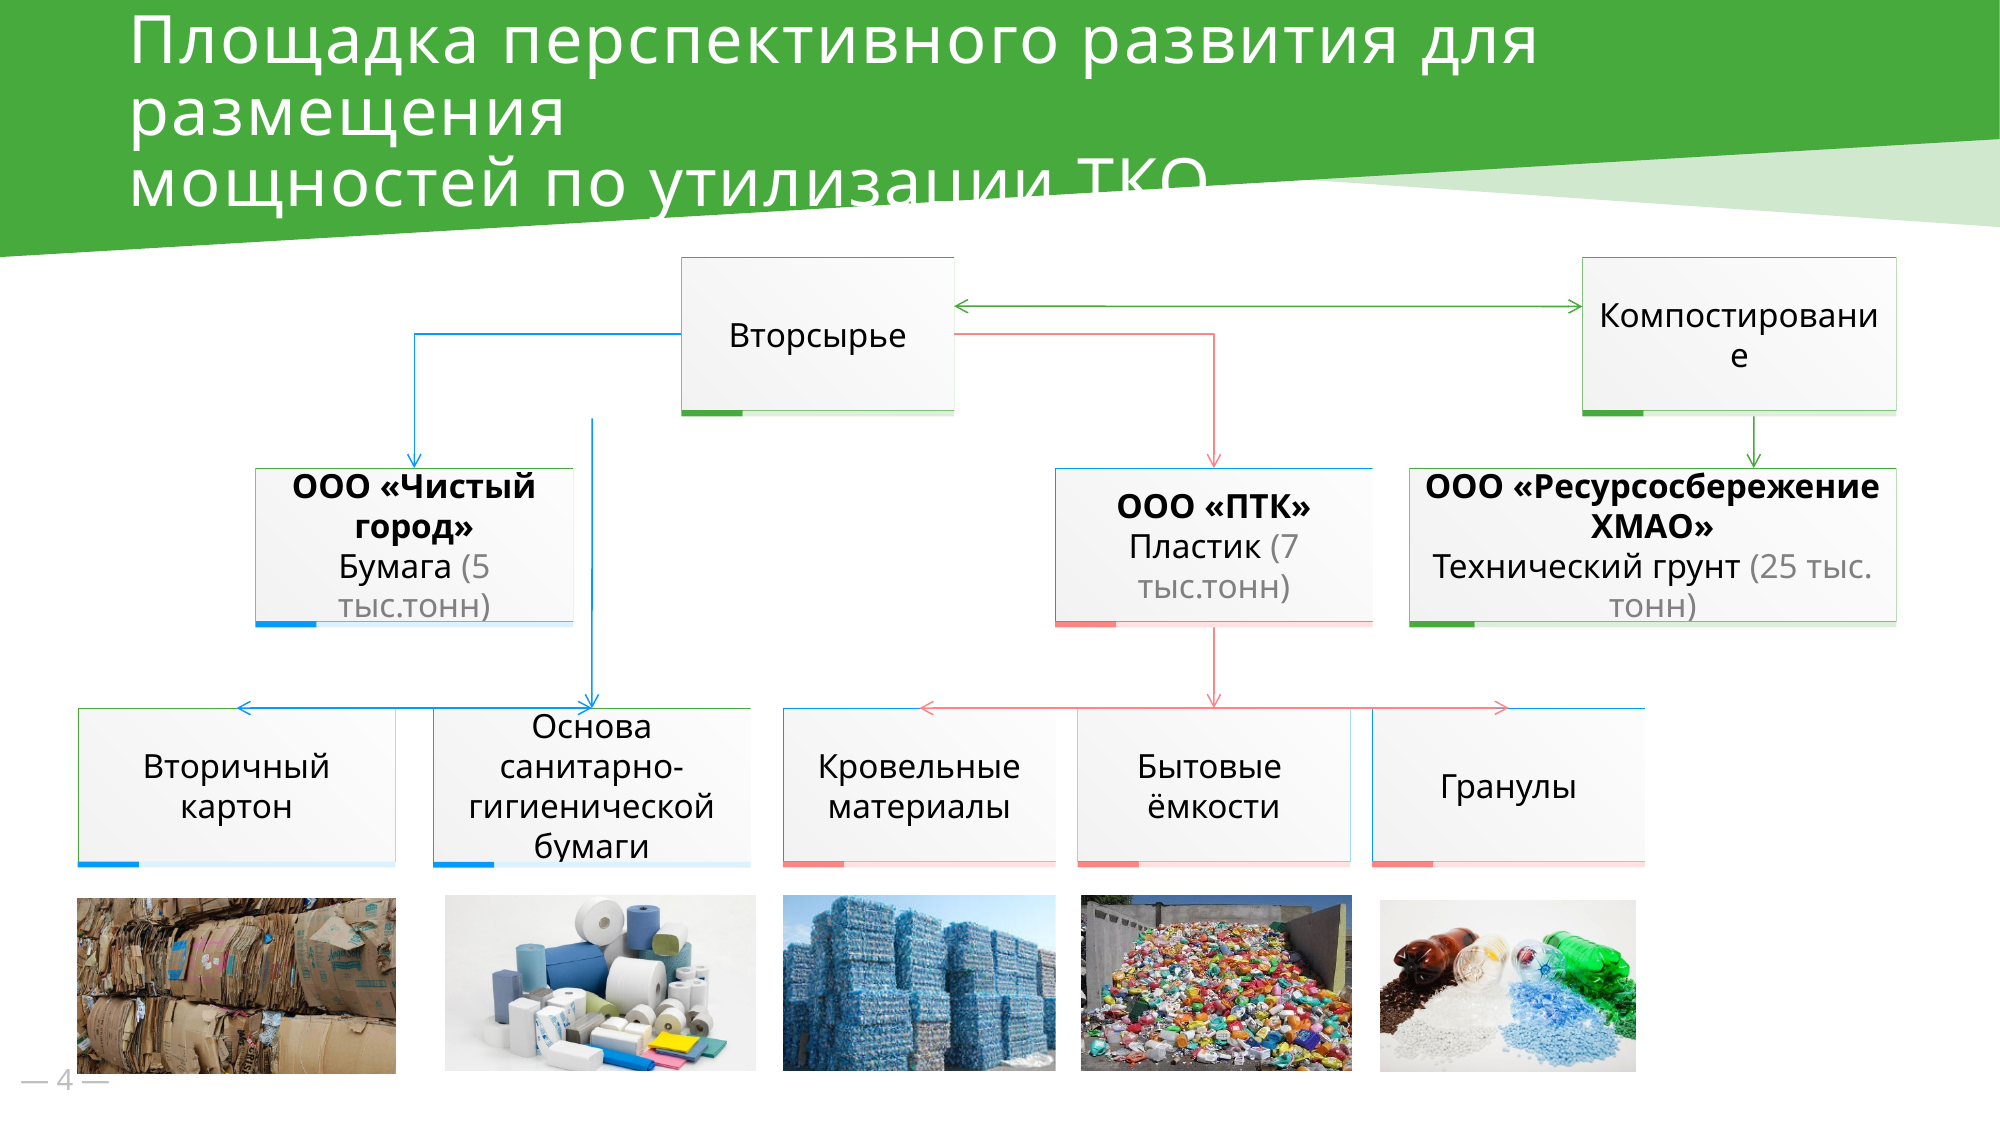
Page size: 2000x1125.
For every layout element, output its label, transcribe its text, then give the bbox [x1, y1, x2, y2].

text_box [782, 707, 1208, 868]
text_box Компостирование [1580, 300, 1898, 410]
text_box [1218, 707, 1646, 868]
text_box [953, 333, 1215, 469]
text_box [685, 410, 948, 417]
picture [444, 895, 756, 1072]
picture [1081, 895, 1353, 1072]
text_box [77, 707, 396, 868]
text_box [1218, 467, 1374, 628]
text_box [1054, 476, 1208, 628]
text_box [432, 707, 751, 868]
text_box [0, 0, 2000, 289]
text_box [1582, 410, 1897, 417]
picture [77, 898, 396, 1074]
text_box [1409, 467, 1897, 628]
picture [1380, 900, 1637, 1072]
text_box — 4 — [5, 1053, 125, 1104]
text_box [414, 333, 682, 469]
picture [782, 895, 1056, 1072]
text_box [255, 467, 574, 628]
text_box Вторсырье [679, 300, 956, 408]
